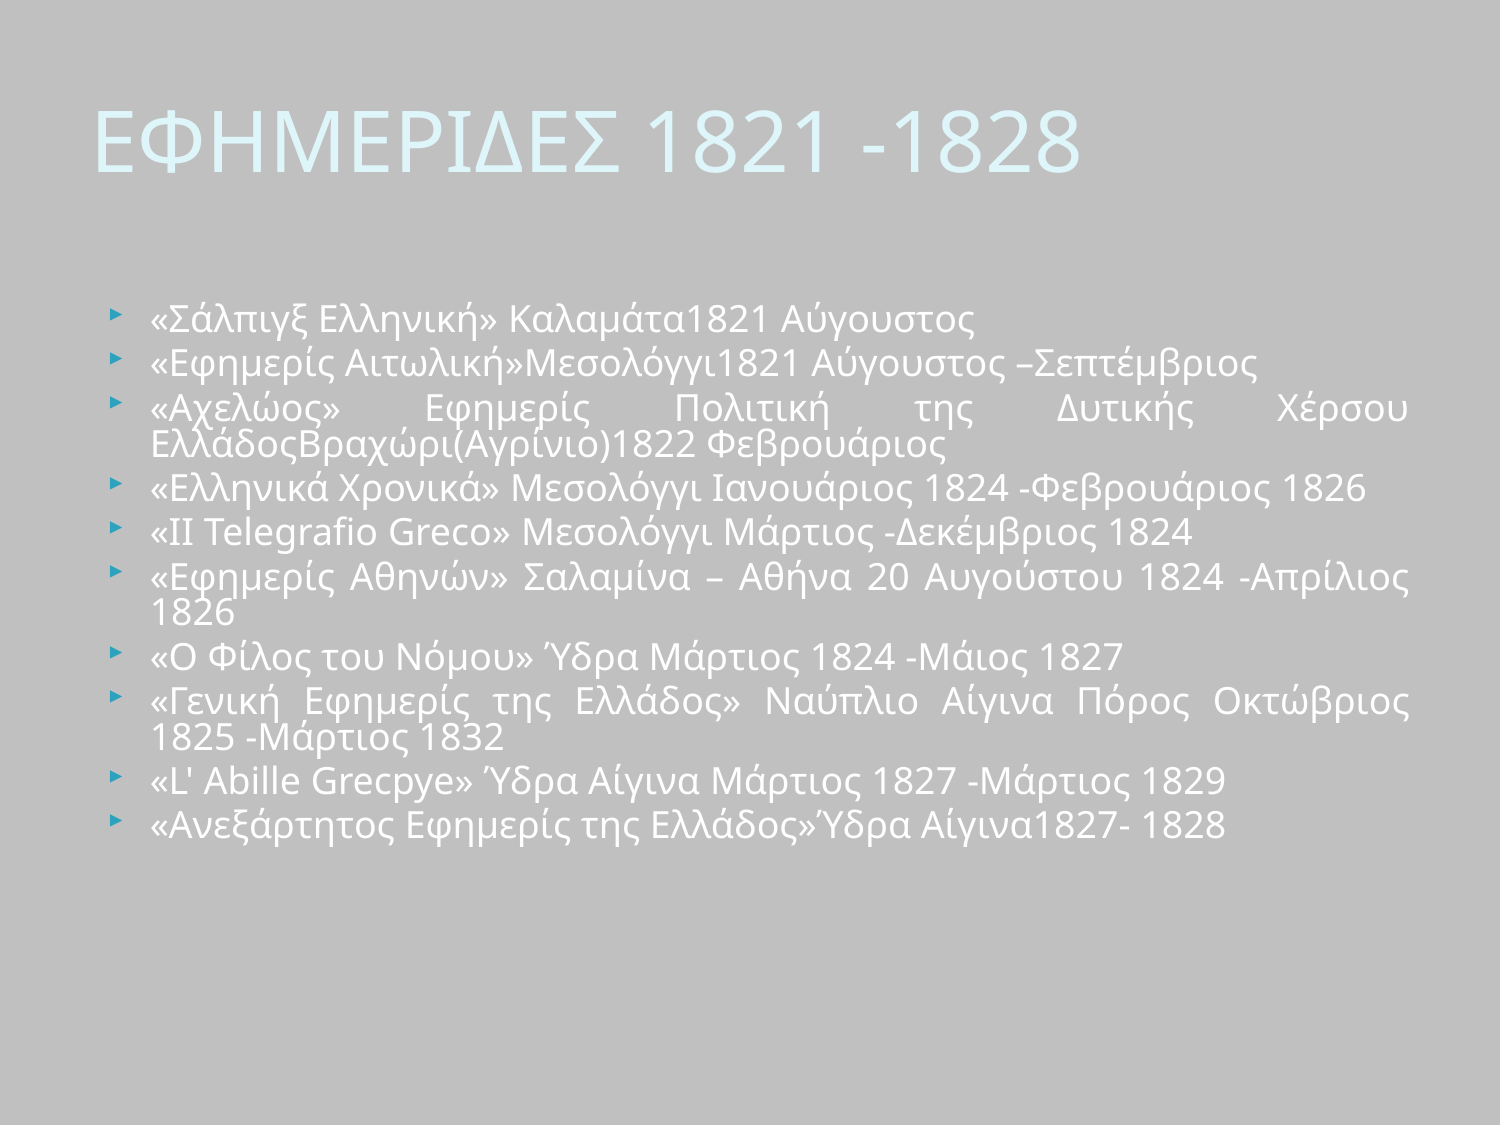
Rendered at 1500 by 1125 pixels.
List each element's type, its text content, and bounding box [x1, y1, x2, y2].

title ΕΦΗΜΕΡΙΔΕΣ 1821 -1828 [75, 45, 1425, 233]
list «Σάλπιγξ Ελληνική» Καλαμάτα1821 Αύγουστος «Εφημερίς Αιτωλική»Μεσολόγγι1821 Αύγουστος –Σεπτέμβριος «Αχελώος» Εφημερίς Πολιτική της Δυτικής Χέρσου ΕλλάδοςΒραχώρι(Αγρίνιο)1822 Φεβρουάριος «Ελληνικά Χρονικά» Μεσολόγγι Ιανουάριος 1824 -Φεβρουάριος 1826 «II Telegrafio Greco» Μεσολόγγι Μάρτιος -Δεκέμβριος 1824 «Εφημερίς Αθηνών» Σαλαμίνα – Αθήνα 20 Αυγούστου 1824 -Απρίλιος 1826 «Ο Φίλος του Νόμου» Ύδρα Μάρτιος 1824 -Μάιος 1827 «Γενική Εφημερίς της Ελλάδος» Ναύπλιο Αίγινα Πόρος Οκτώβριος 1825 -Μάρτιος 1832 «L' Abille Grecpye» Ύδρα Αίγινα Μάρτιος 1827 -Μάρτιος 1829 «Ανεξάρτητος Εφημερίς της Ελλάδος»Ύδρα Αίγινα1827- 1828 [74, 242, 1426, 986]
